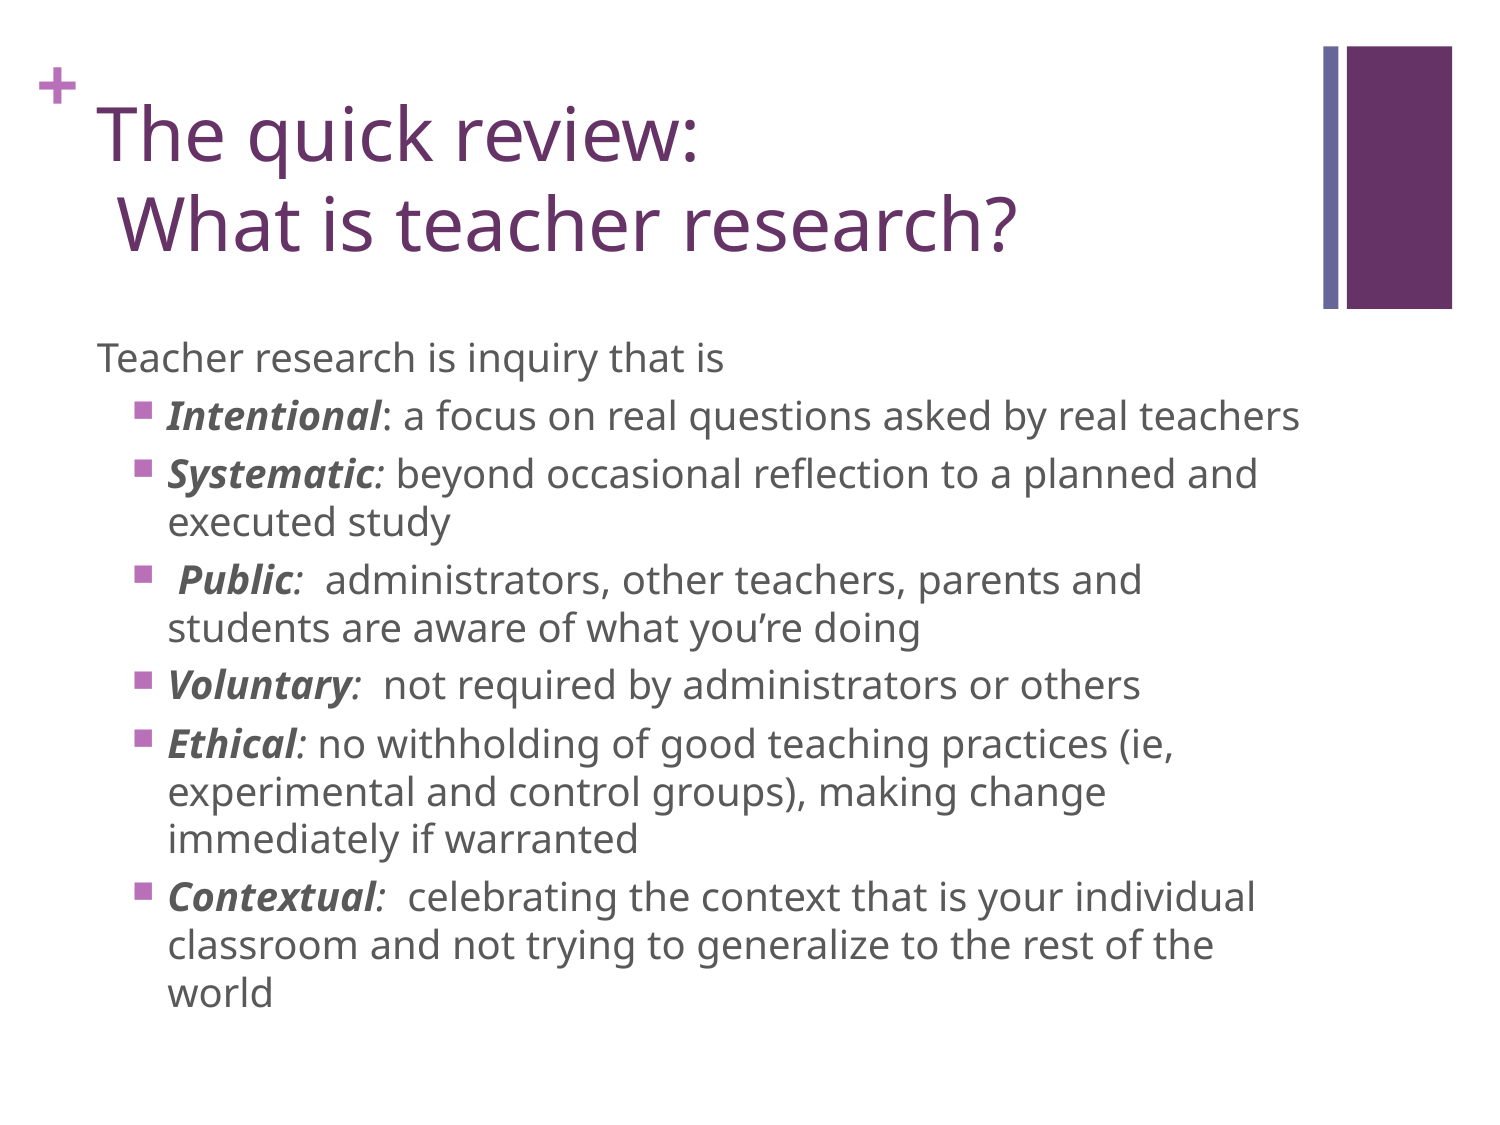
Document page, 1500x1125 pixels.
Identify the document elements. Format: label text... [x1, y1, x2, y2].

list Teacher research is inquiry that is Intentional: a focus on real questions asked by real teachers Systematic: beyond occasional reflection to a planned and executed study Public: administrators, other teachers, parents and students are aware of what you’re doing Voluntary: not required by administrators or others Ethical: no withholding of good teaching practices (ie, experimental and control groups), making change immediately if warranted Contextual: celebrating the context that is your individual classroom and not trying to generalize to the rest of the world [81, 324, 1322, 1040]
title The quick review: What is teacher research? [81, 79, 1322, 263]
